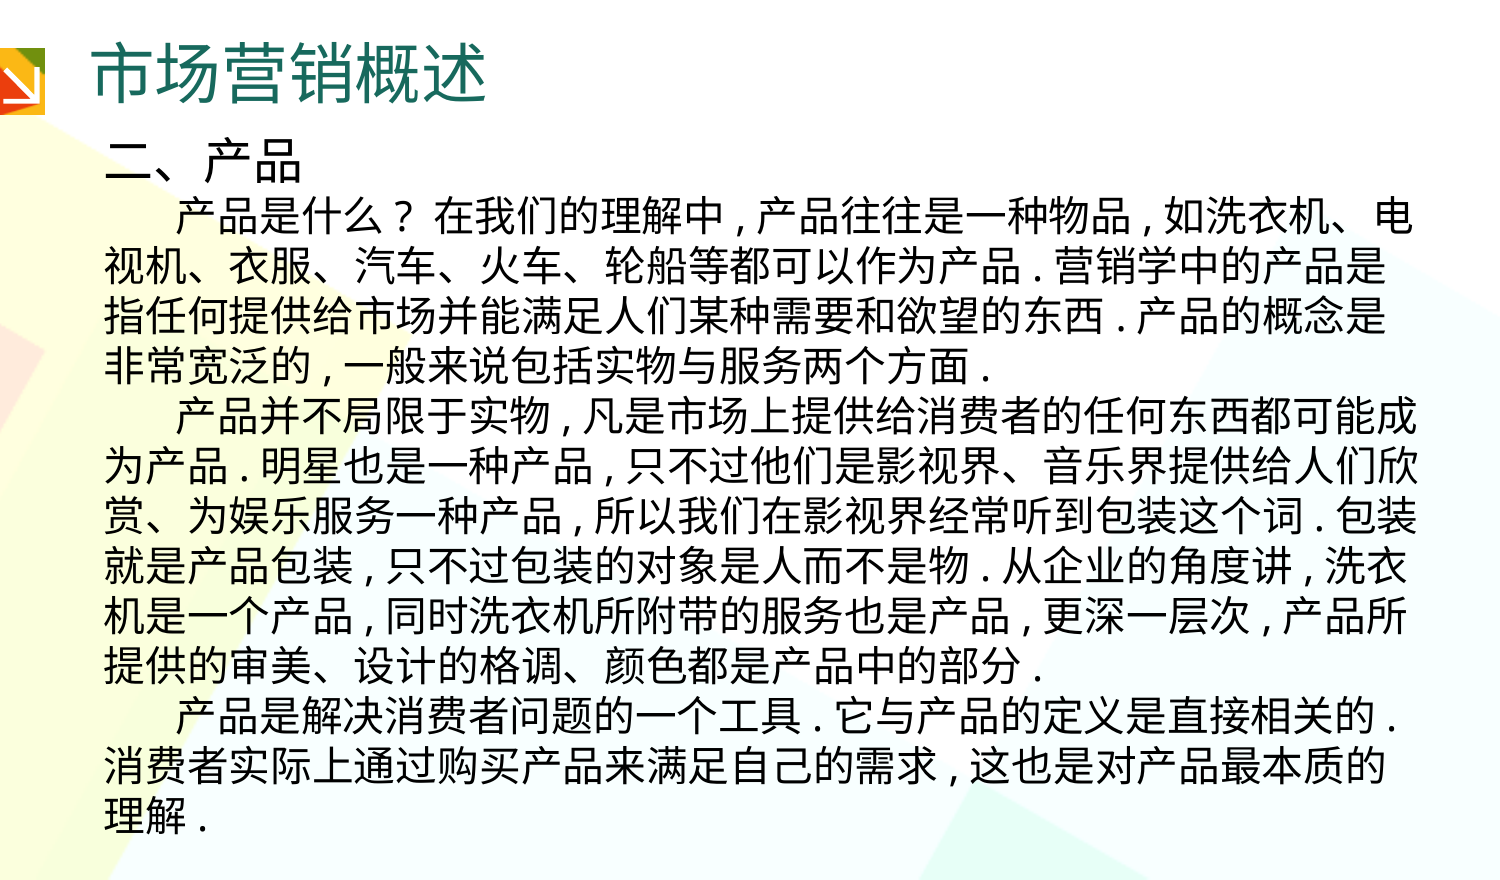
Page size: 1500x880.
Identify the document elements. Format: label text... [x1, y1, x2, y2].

text_box 市场营销概述 [73, 24, 504, 120]
text_box 二、产品 产品是什么? 在我们的理解中,产品往往是一种物品,如洗衣机、电视机、衣服、汽车、火车、轮船等都可以作为产品.营销学中的产品是指任何提供给市场并能满足人们某种需要和欲望的东西.产品的概念是非常宽泛的,一般来说包括实物与服务两个方面. 产品并不局限于实物,凡是市场上提供给消费者的任何东西都可能成为产品.明星也是一种产品,只不过他们是影视界、音乐界提供给人们欣赏、为娱乐服务一种产品,所以我们在影视界经常听到包装这个词.包装就是产品包装,只不过包装的对象是人而不是物.从企业的角度讲,洗衣机是一个产品,同时洗衣机所附带的服务也是产品,更深一层次,产品所提供的审美、设计的格调、颜色都是产品中的部分. 产品是解决消费者问题的一个工具.它与产品的定义是直接相关的.消费者实际上通过购买产品来满足自己的需求,这也是对产品最本质的理解. [88, 122, 1442, 848]
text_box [0, 48, 45, 115]
